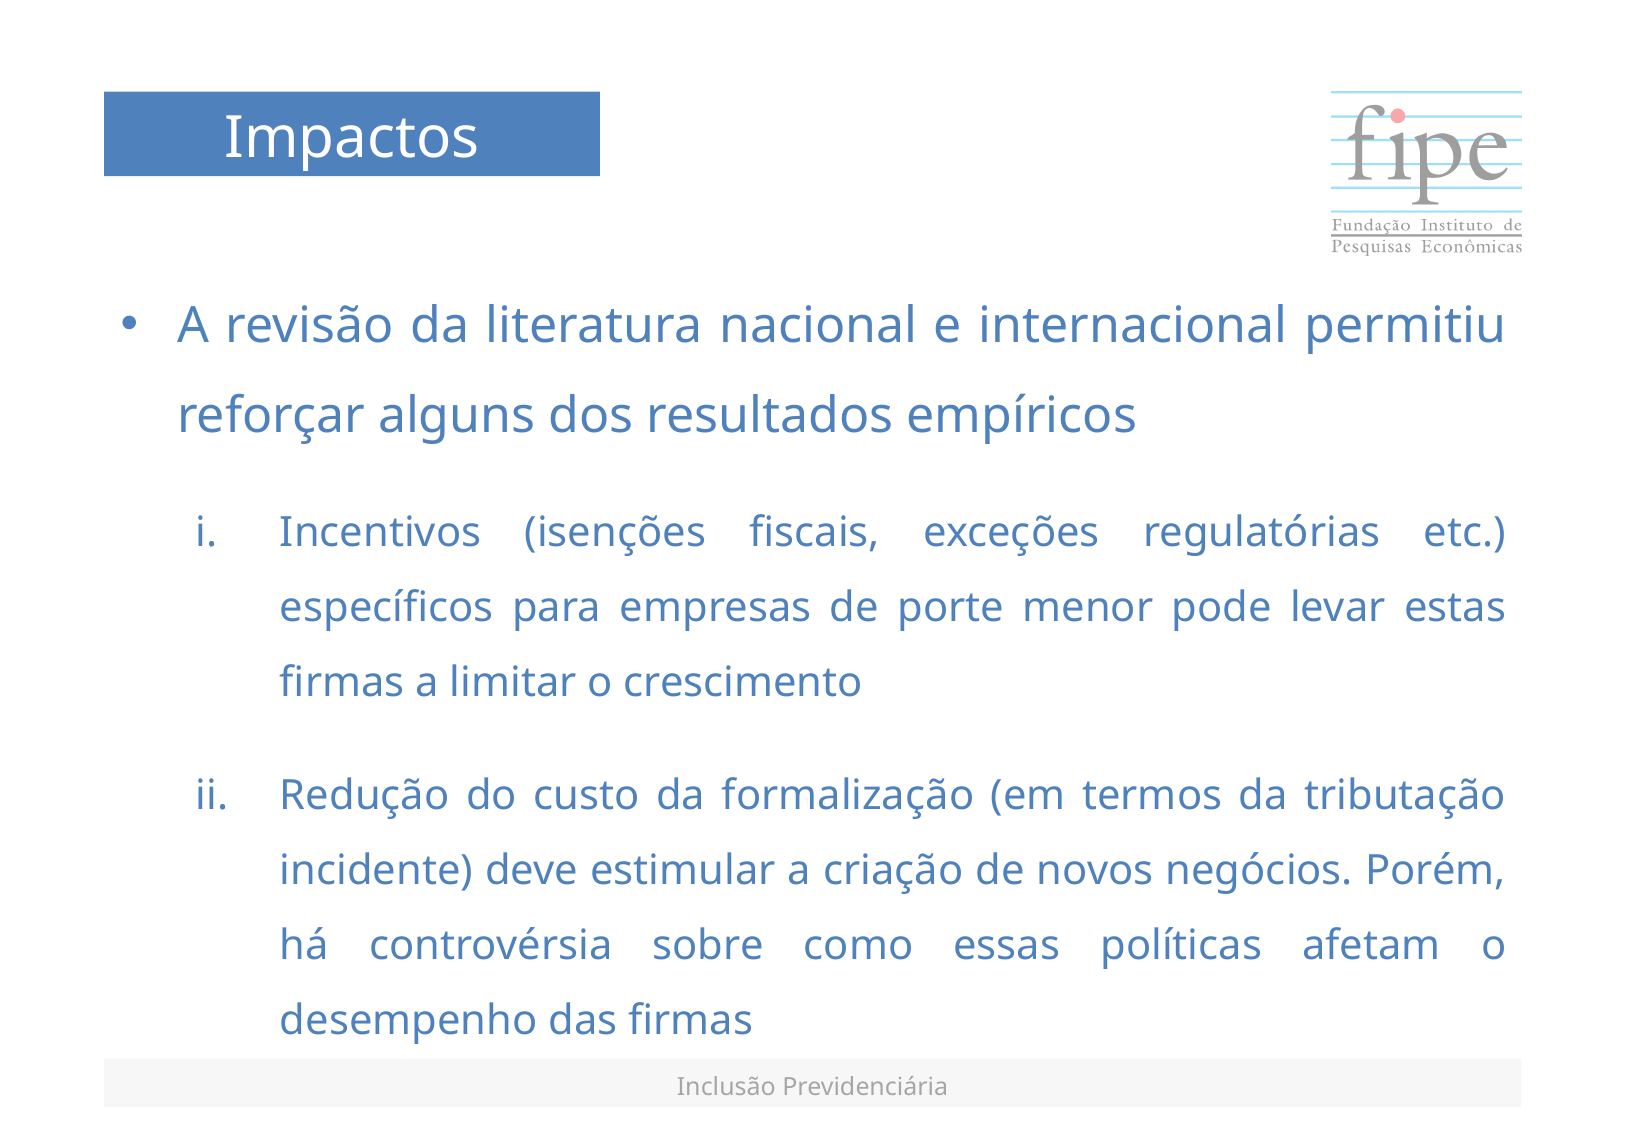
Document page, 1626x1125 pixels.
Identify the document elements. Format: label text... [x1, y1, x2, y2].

text_box Impactos [104, 91, 600, 177]
text_box Inclusão Previdenciária [104, 1058, 1522, 1108]
text_box A revisão da literatura nacional e internacional permitiu reforçar alguns dos resultados empíricos Incentivos (isenções fiscais, exceções regulatórias etc.) específicos para empresas de porte menor pode levar estas firmas a limitar o crescimento Redução do custo da formalização (em termos da tributação incidente) deve estimular a criação de novos negócios. Porém, há controvérsia sobre como essas políticas afetam o desempenho das firmas [105, 255, 1522, 1051]
